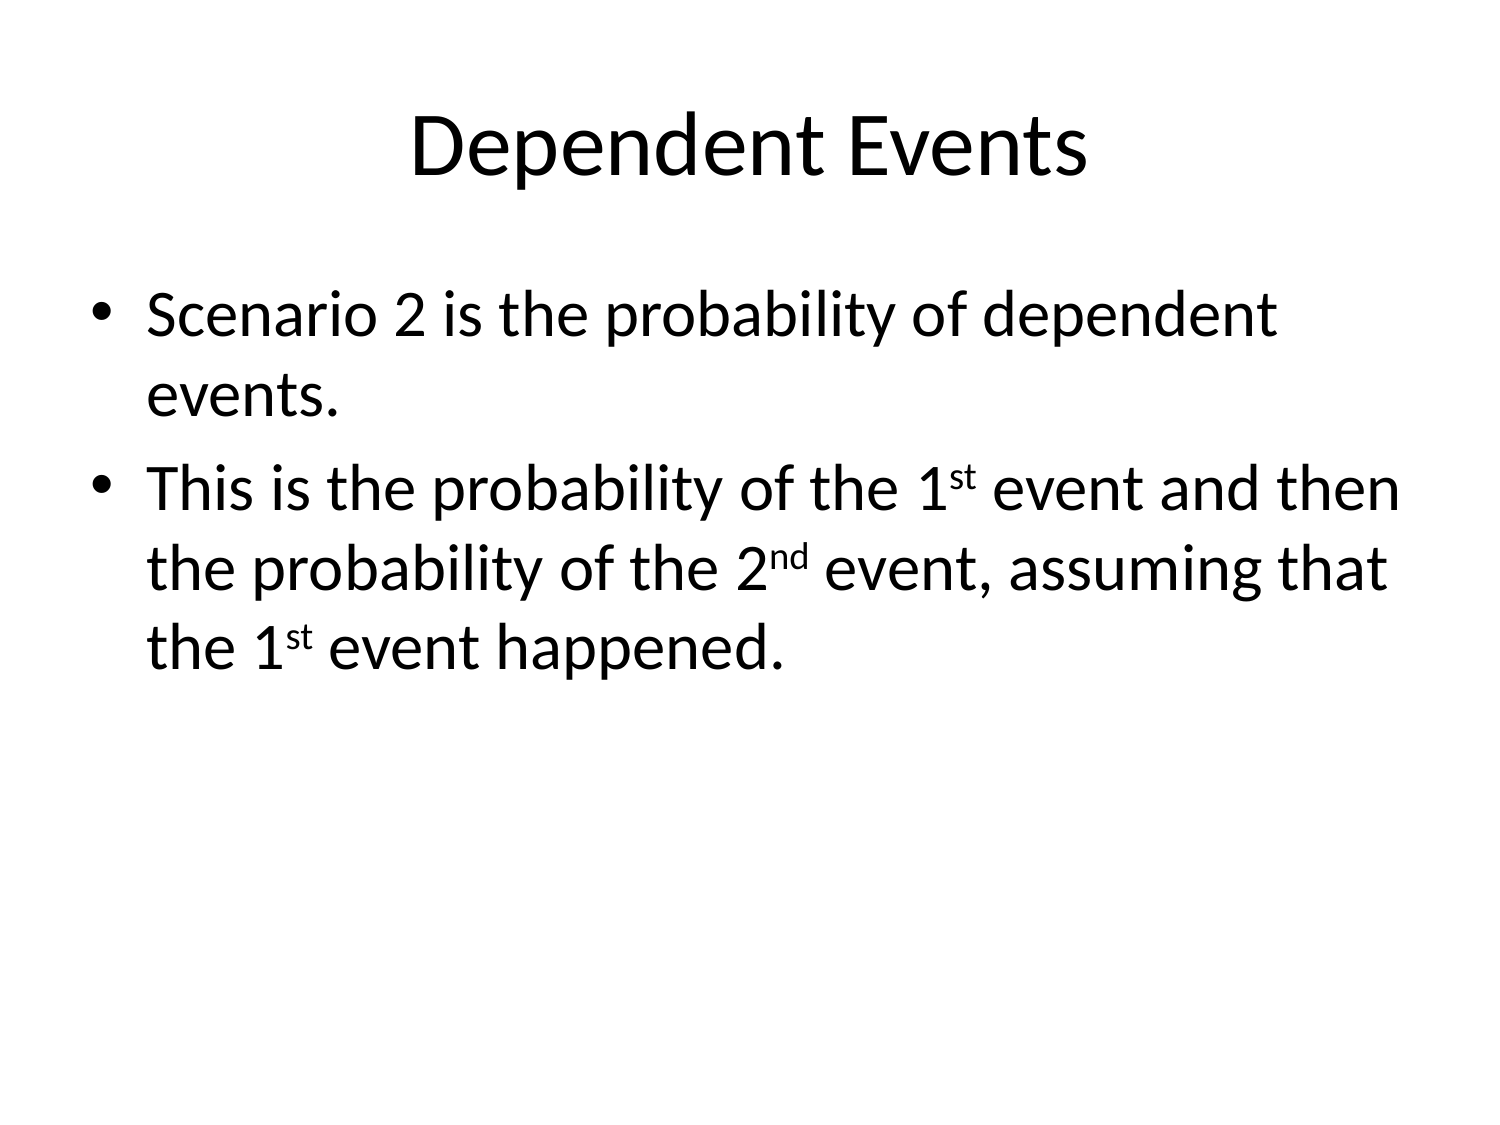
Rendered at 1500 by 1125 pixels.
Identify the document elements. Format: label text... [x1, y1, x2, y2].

title Dependent Events [75, 45, 1425, 233]
list Scenario 2 is the probability of dependent events. This is the probability of the 1st event and then the probability of the 2nd event, assuming that the 1st event happened. [75, 262, 1425, 1005]
